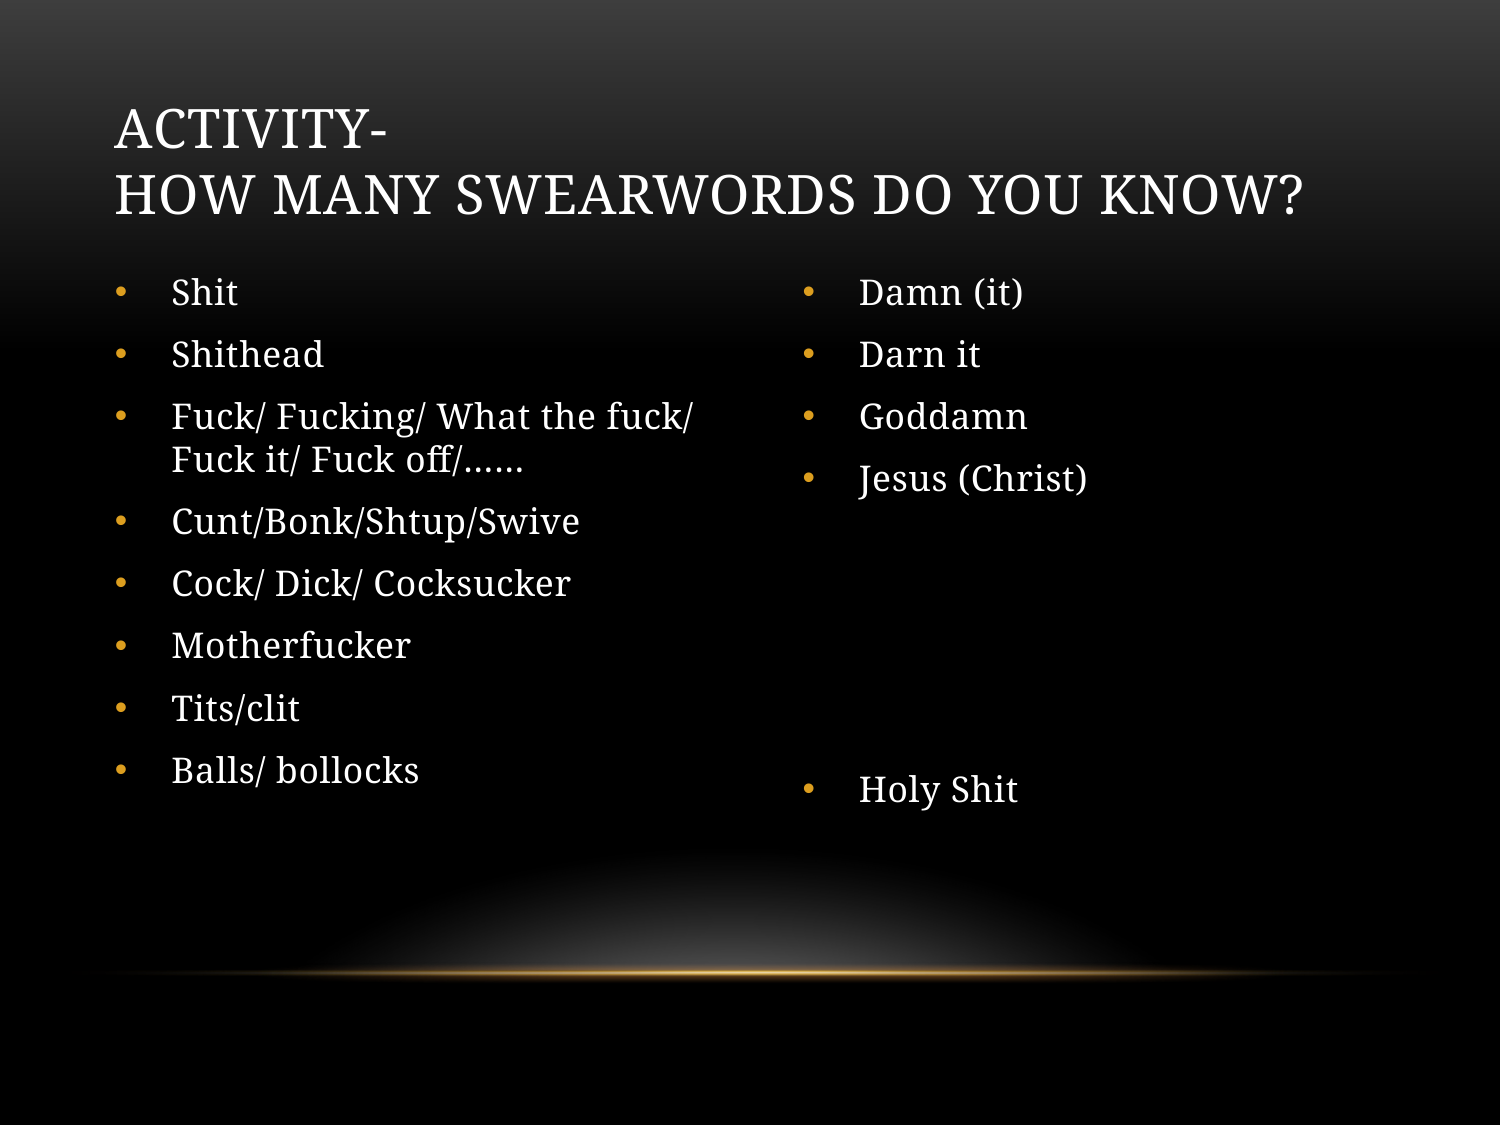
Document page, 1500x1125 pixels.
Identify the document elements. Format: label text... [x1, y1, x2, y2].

list Damn (it) Darn it Goddamn Jesus (Christ) Holy Shit [787, 262, 1400, 938]
title Activity- How many swearwords do you know? [99, 45, 1400, 233]
picture [0, 0, 1500, 1125]
list Shit Shithead Fuck/ Fucking/ What the fuck/ Fuck it/ Fuck off/…… Cunt/Bonk/Shtup/Swive Cock/ Dick/ Cocksucker Motherfucker Tits/clit Balls/ bollocks [99, 262, 713, 938]
